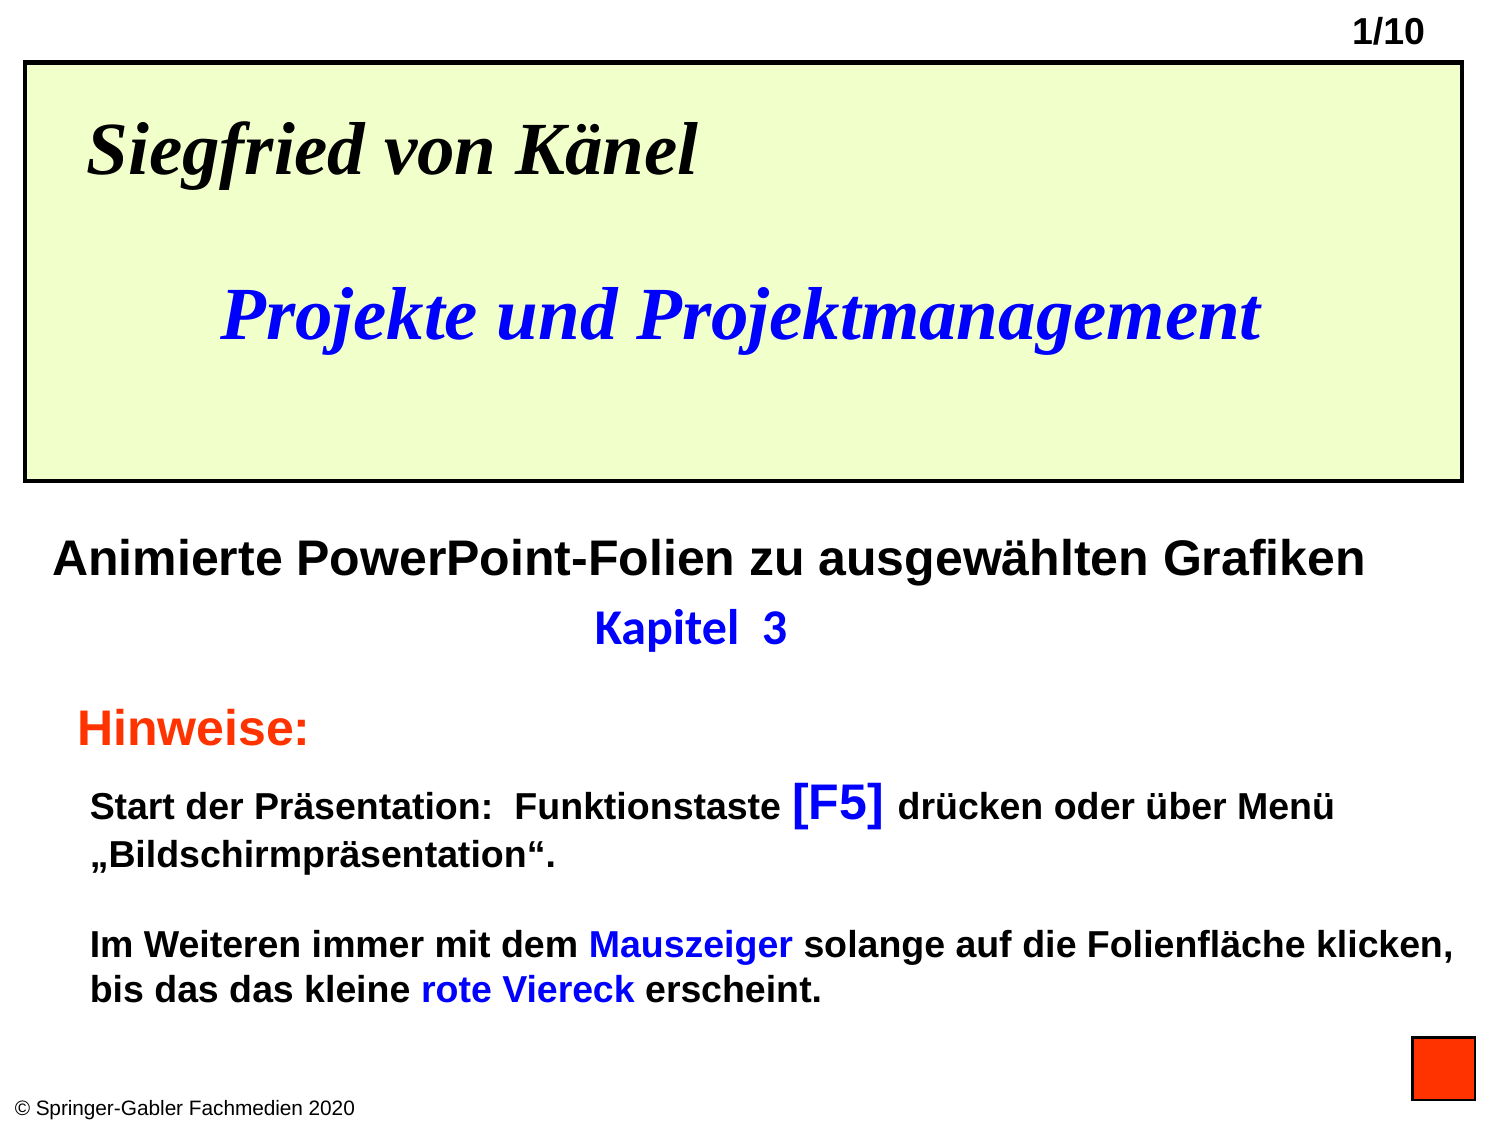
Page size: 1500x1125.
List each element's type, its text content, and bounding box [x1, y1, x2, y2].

text_box Kapitel 3 [537, 586, 845, 662]
text_box Start der Präsentation: Funktionstaste [F5] drücken oder über Menü „Bildschirmpräsentation“. Im Weiteren immer mit dem Mauszeiger solange auf die Folienfläche klicken, bis das das kleine rote Viereck erscheint. [75, 762, 1475, 1075]
text_box [1412, 1037, 1475, 1100]
text_box Hinweise: [62, 687, 1438, 763]
text_box [24, 62, 1463, 482]
text_box Projekte und Projektmanagement [49, 257, 1432, 363]
text_box Animierte PowerPoint-Folien zu ausgewählten Grafiken [37, 517, 1438, 593]
text_box Siegfried von Känel [71, 92, 897, 198]
